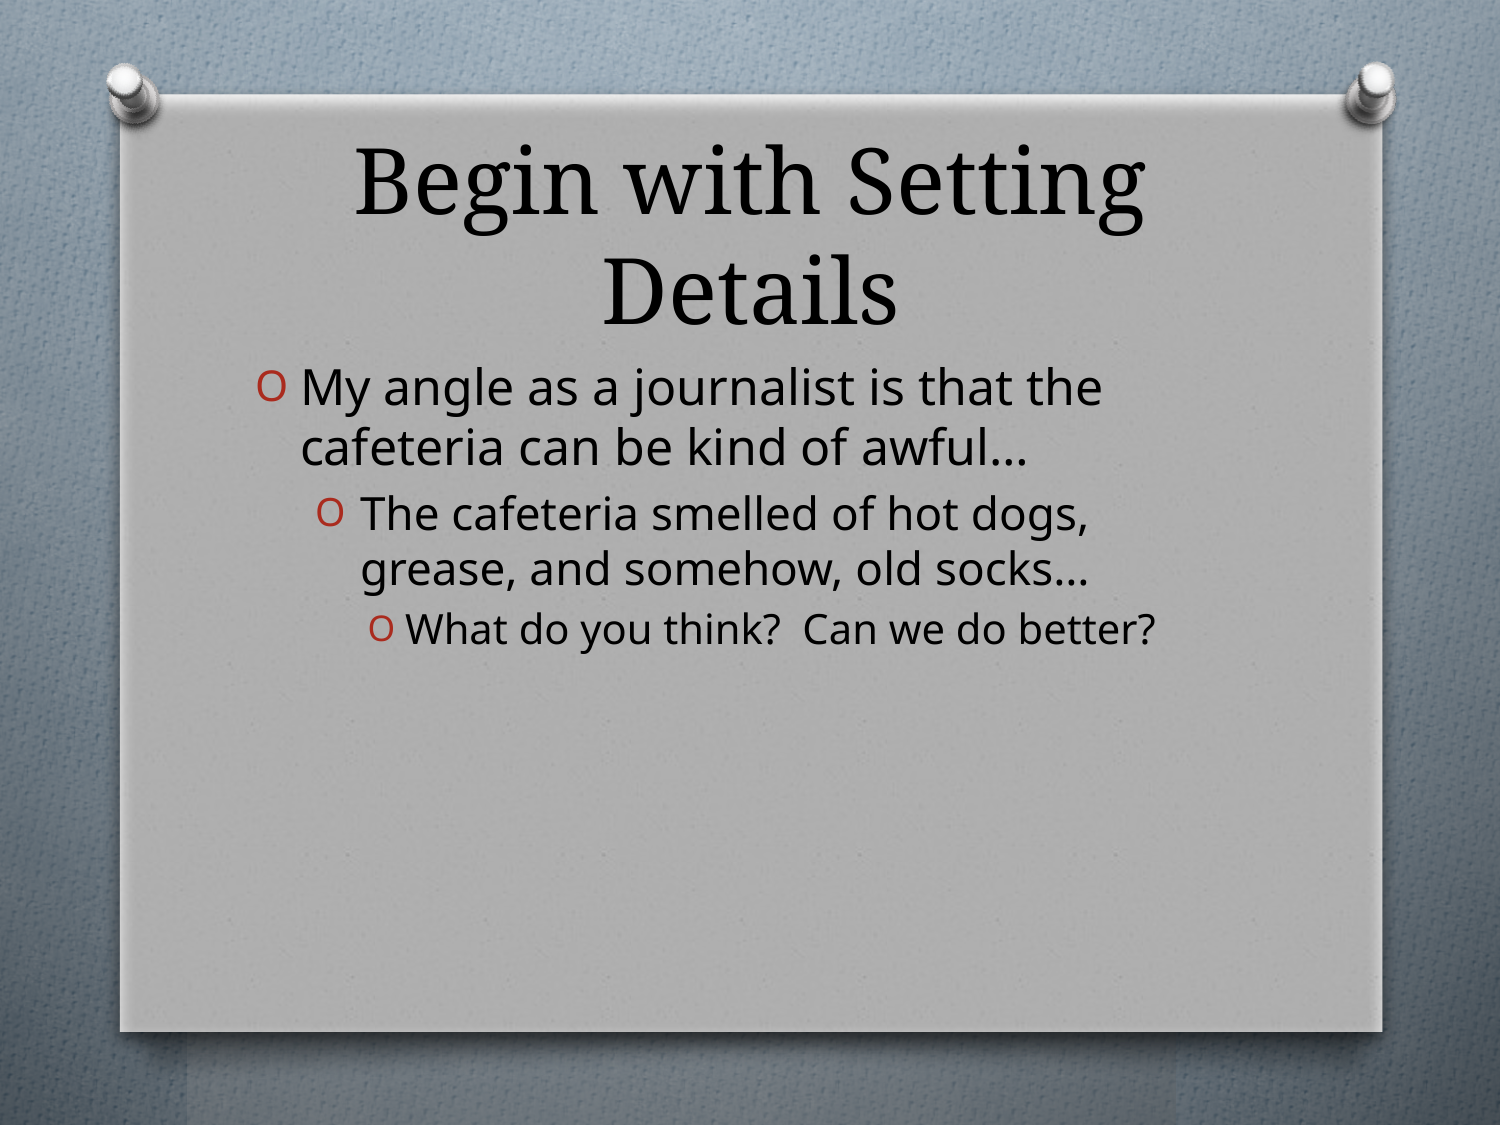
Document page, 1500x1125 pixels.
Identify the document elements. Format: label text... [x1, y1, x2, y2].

title Begin with Setting Details [179, 134, 1323, 332]
list My angle as a journalist is that the cafeteria can be kind of awful… The cafeteria smelled of hot dogs, grease, and somehow, old socks… What do you think? Can we do better? [240, 347, 1257, 939]
picture [1317, 35, 1439, 156]
picture [75, 29, 198, 153]
